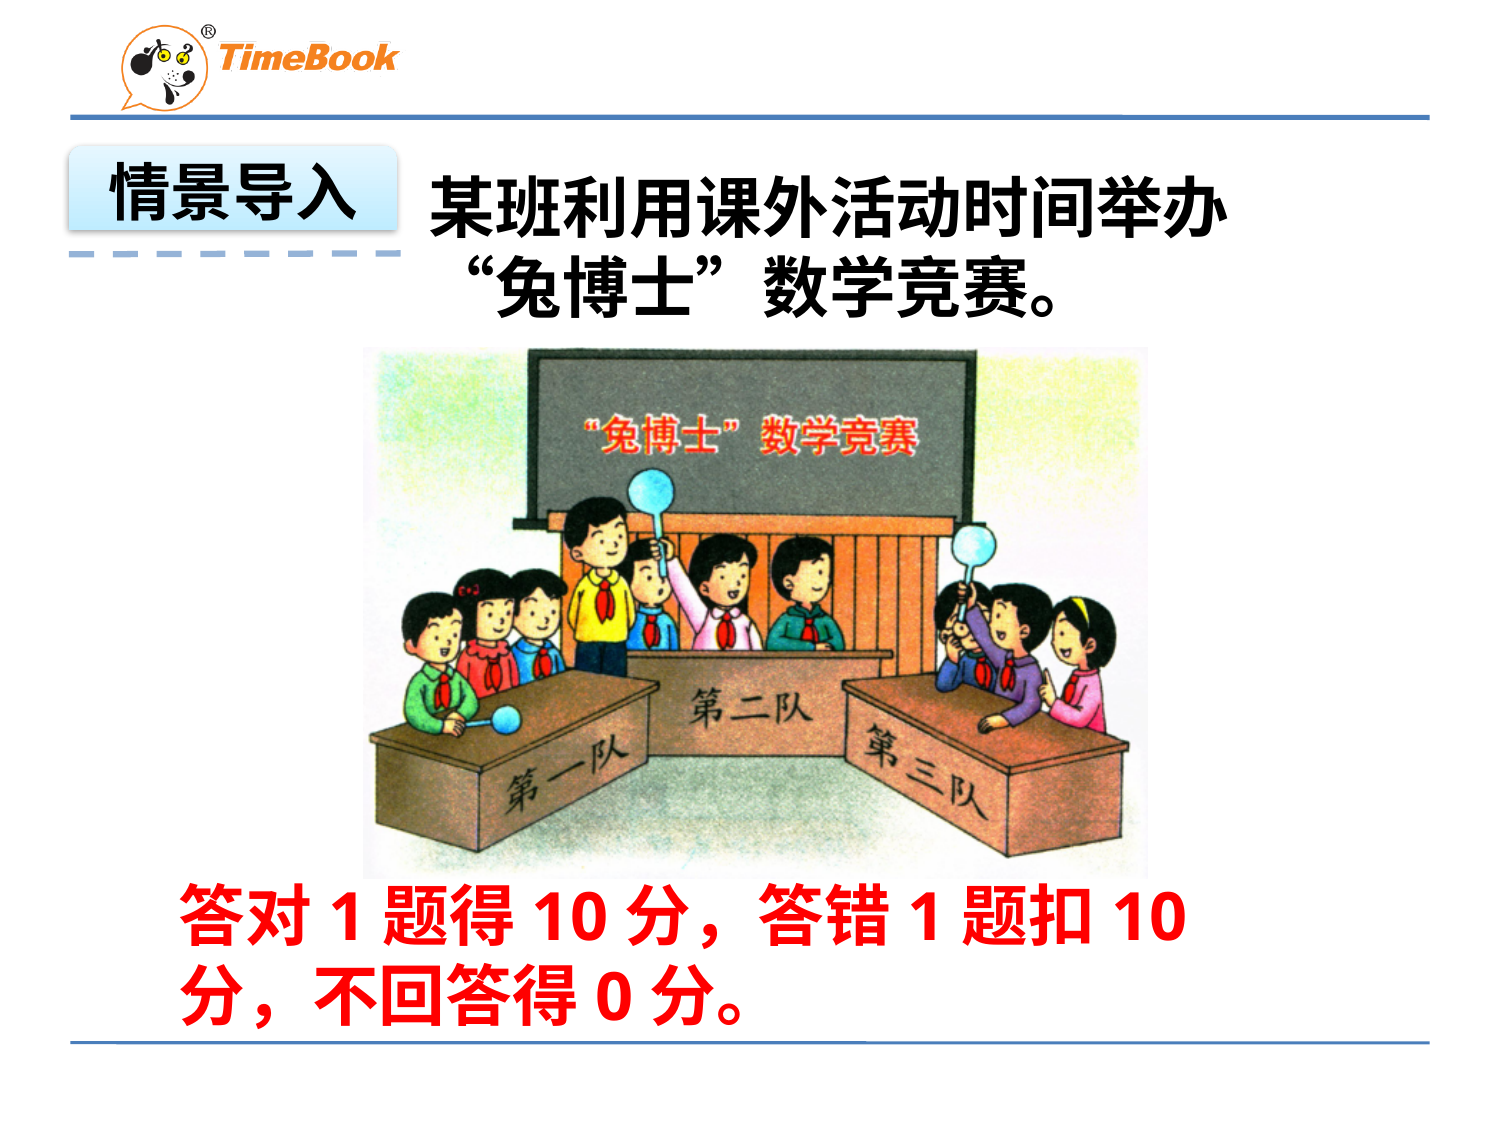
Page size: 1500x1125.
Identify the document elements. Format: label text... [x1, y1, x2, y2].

text_box 答对1题得10分，答错1题扣10分，不回答得0分。 [163, 866, 1336, 1041]
title 某班利用课外活动时间举办“兔博士”数学竞赛。 [414, 145, 1306, 334]
text_box 情景导入 [68, 144, 398, 232]
picture [118, 22, 408, 113]
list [362, 347, 1148, 880]
